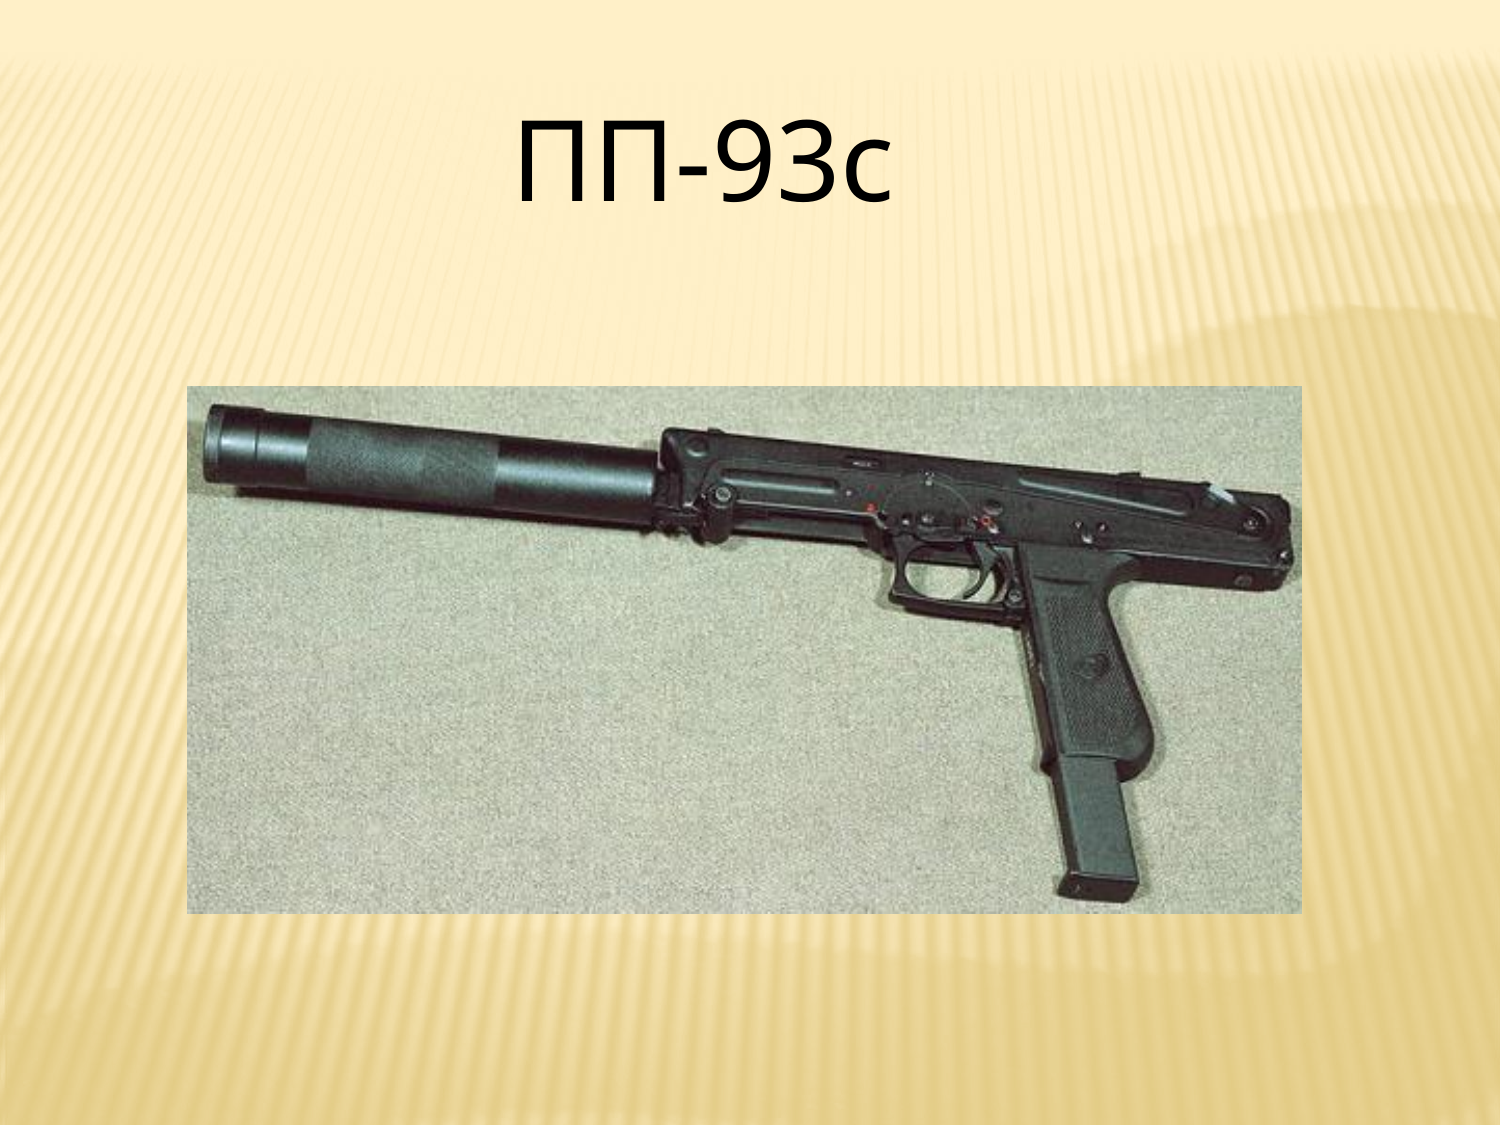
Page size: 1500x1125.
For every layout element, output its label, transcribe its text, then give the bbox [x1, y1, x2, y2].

picture [187, 386, 1302, 915]
text_box ПП-93с [210, 81, 1196, 232]
